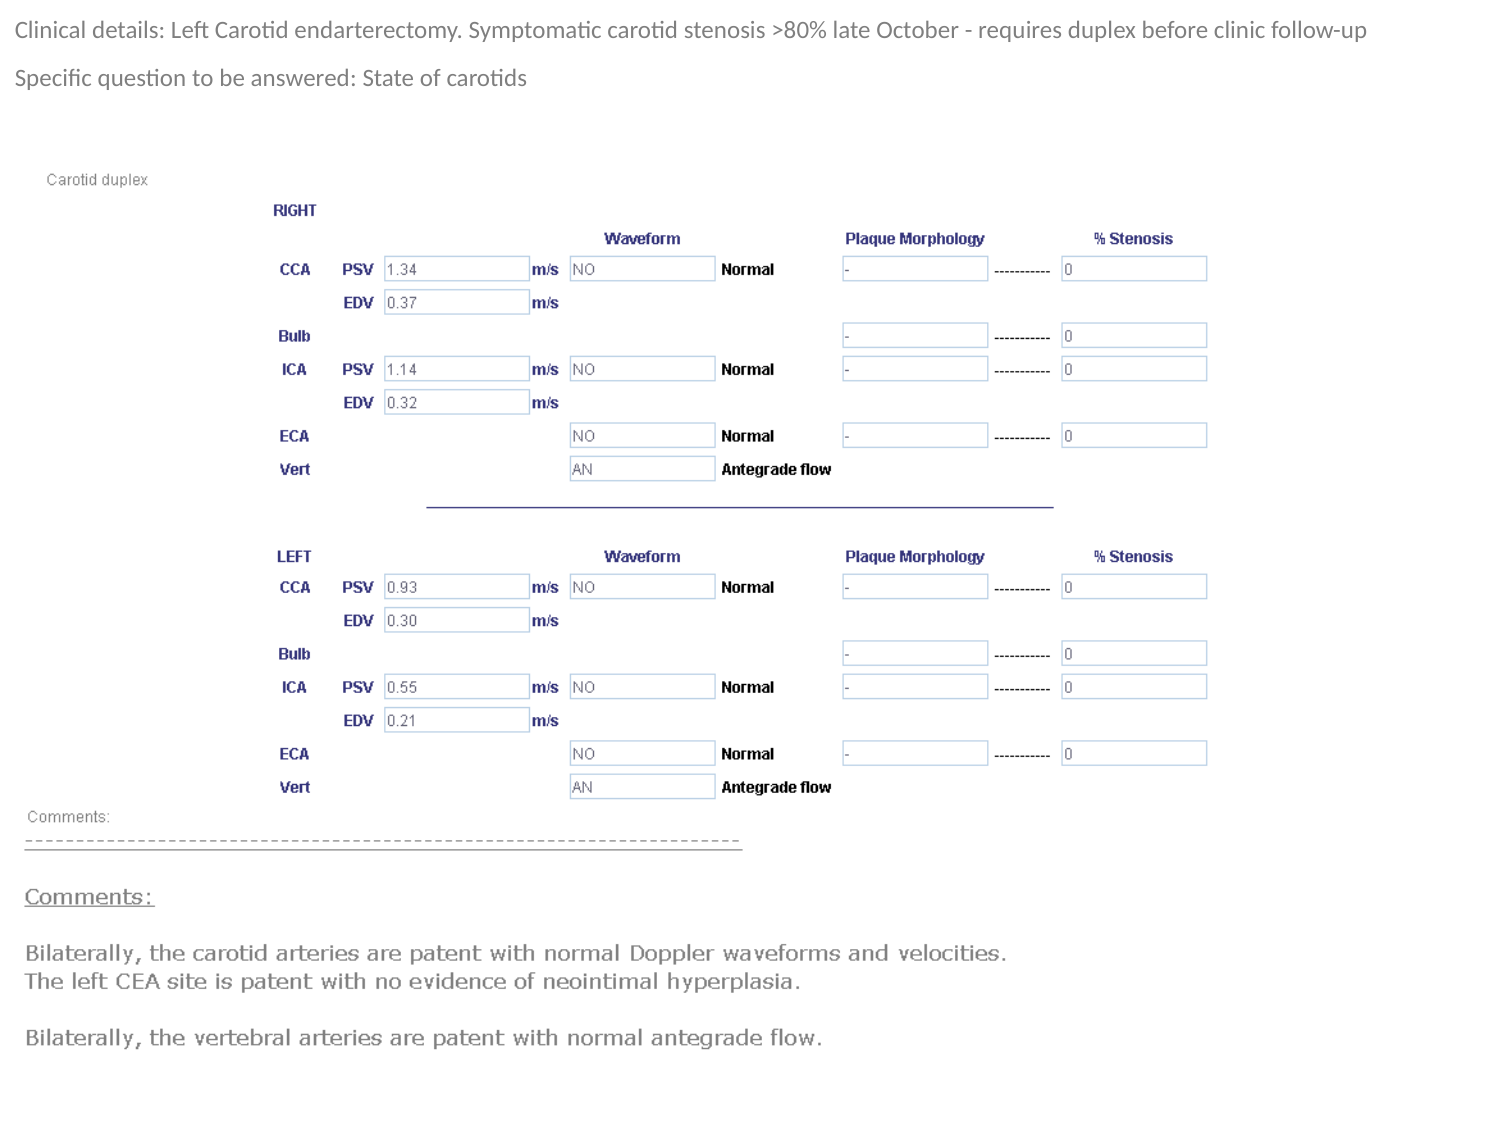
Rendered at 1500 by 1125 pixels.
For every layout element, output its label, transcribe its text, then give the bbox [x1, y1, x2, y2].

picture [21, 170, 1219, 1057]
text_box Clinical details: Left Carotid endarterectomy. Symptomatic carotid stenosis >80% late October - requires duplex before clinic follow-up Specific question to be answered: State of carotids [0, 3, 1500, 100]
